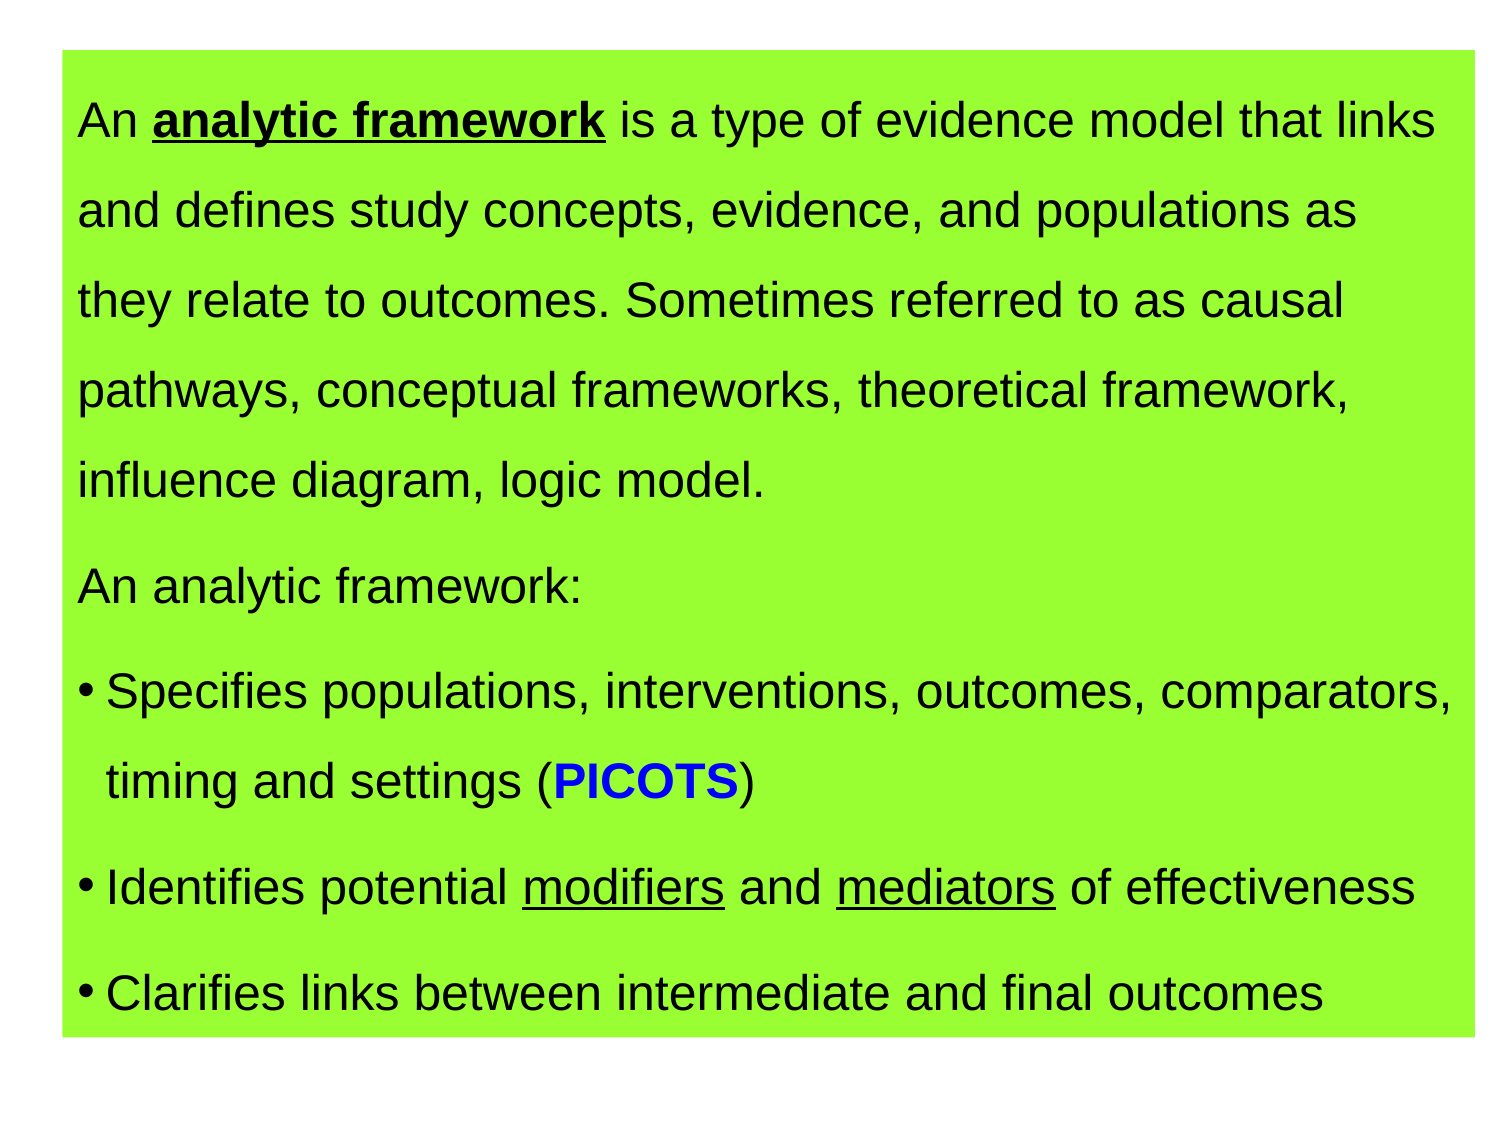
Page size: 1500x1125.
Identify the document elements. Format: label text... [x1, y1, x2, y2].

list An analytic framework is a type of evidence model that links and defines study concepts, evidence, and populations as they relate to outcomes. Sometimes referred to as causal pathways, conceptual frameworks, theoretical framework, influence diagram, logic model. An analytic framework: Specifies populations, interventions, outcomes, comparators, timing and settings (PICOTS) Identifies potential modifiers and mediators of effectiveness Clarifies links between intermediate and final outcomes [62, 50, 1475, 1038]
